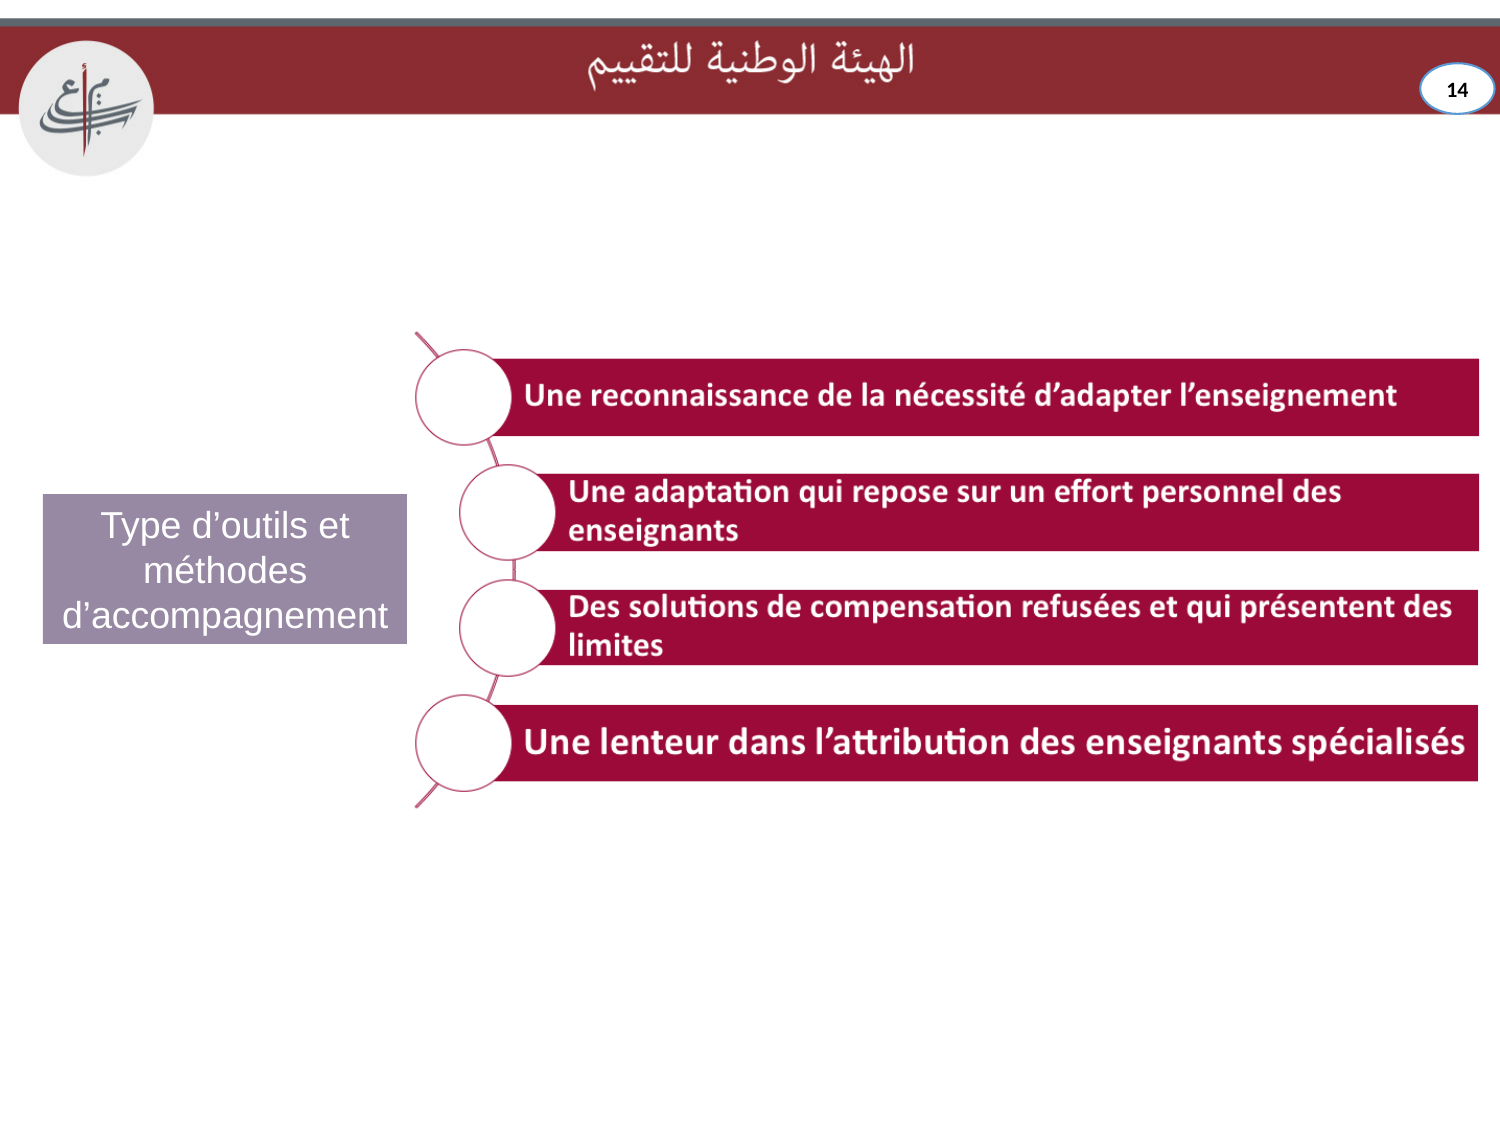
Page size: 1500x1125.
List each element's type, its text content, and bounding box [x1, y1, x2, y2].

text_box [42, 320, 1500, 819]
picture [0, 0, 1500, 1125]
text_box 14 [1419, 62, 1496, 115]
